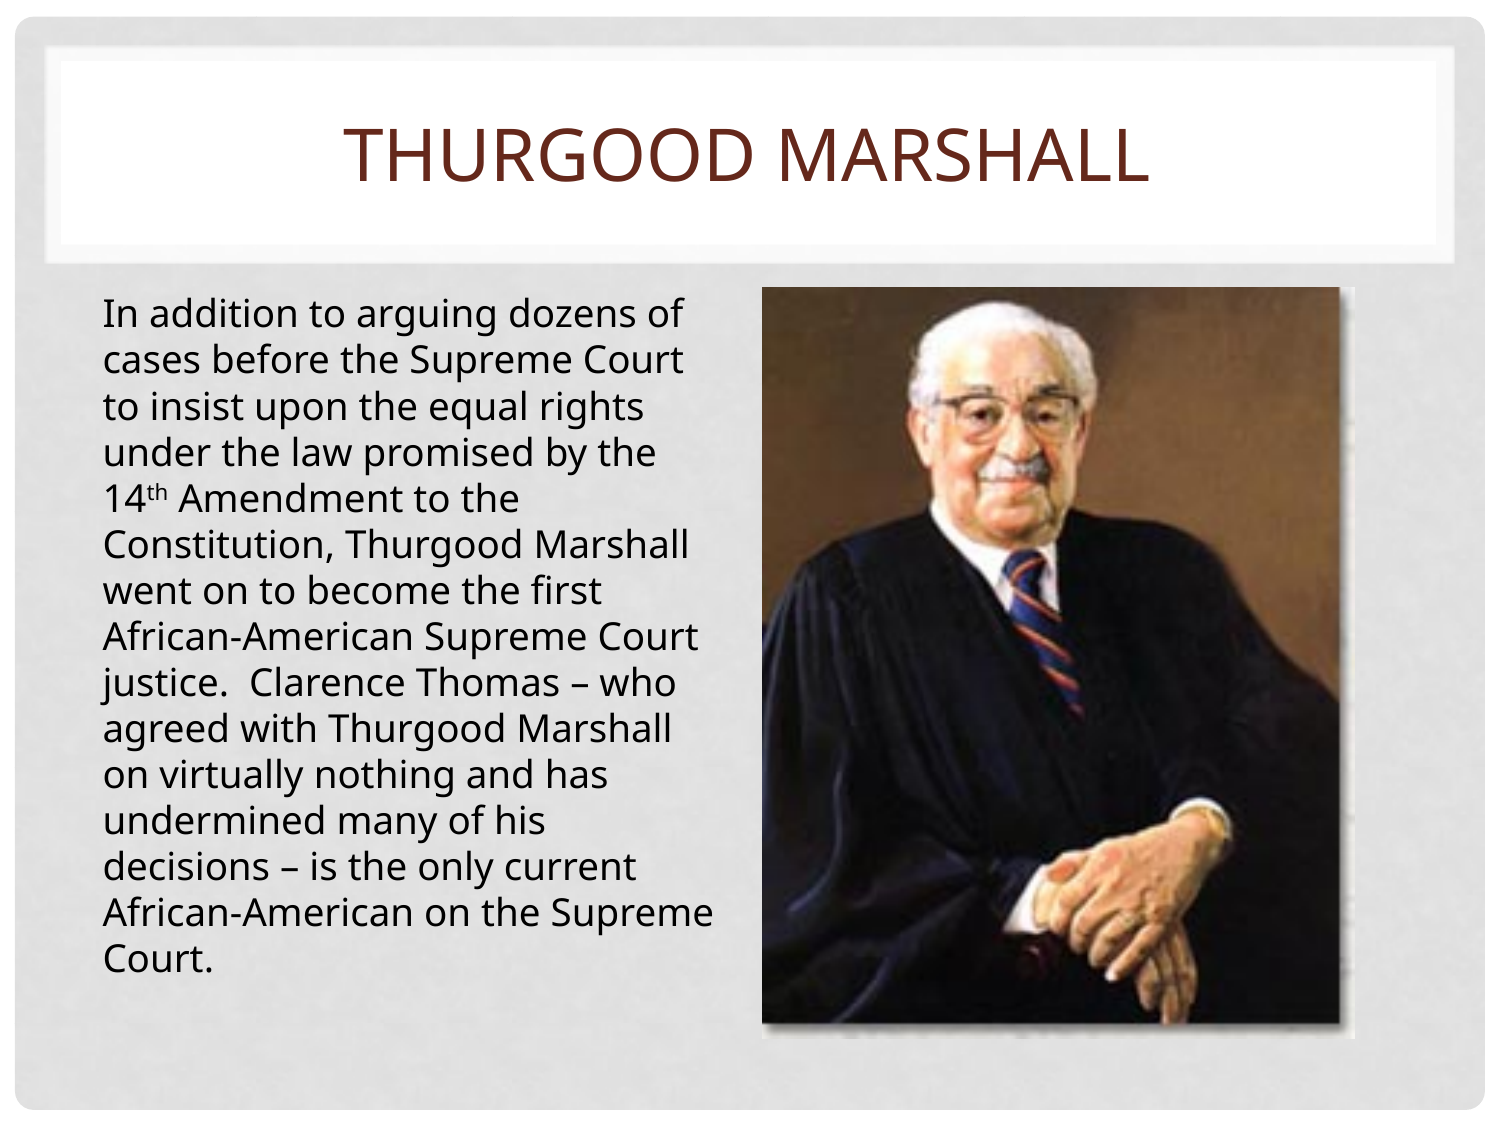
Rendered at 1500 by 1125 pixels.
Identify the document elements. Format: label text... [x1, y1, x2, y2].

title Thurgood marshall [69, 66, 1425, 238]
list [762, 287, 1355, 1039]
list In addition to arguing dozens of cases before the Supreme Court to insist upon the equal rights under the law promised by the 14th Amendment to the Constitution, Thurgood Marshall went on to become the first African-American Supreme Court justice. Clarence Thomas – who agreed with Thurgood Marshall on virtually nothing and has undermined many of his decisions – is the only current African-American on the Supreme Court. [69, 281, 733, 1005]
